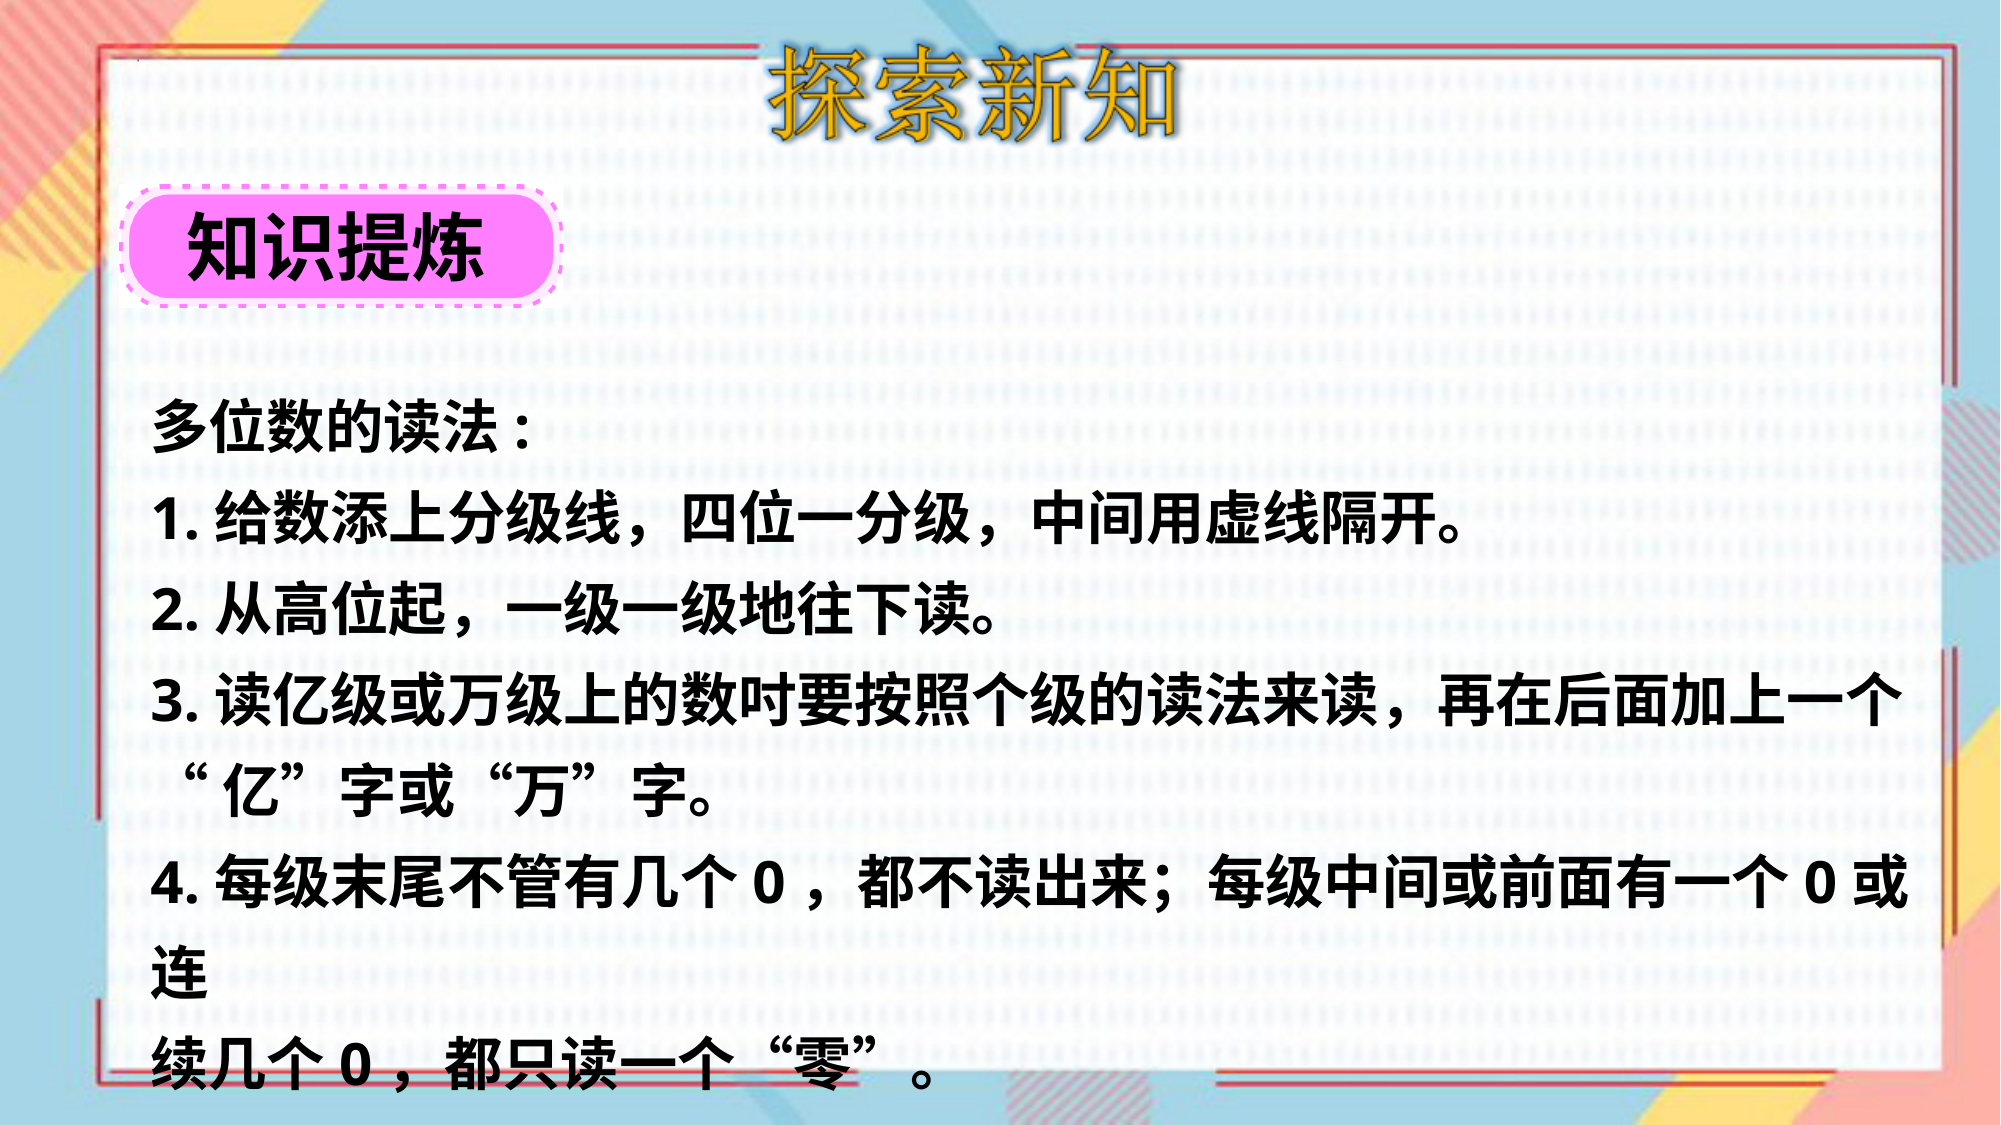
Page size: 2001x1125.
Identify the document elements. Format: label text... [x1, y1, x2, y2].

picture [0, 0, 2001, 1125]
text_box 多位数的读法: 1.给数添上分级线，四位一分级，中间用虚线隔开。 2.从高位起，一级一级地往下读。 3.读亿级或万级上的数吋要按照个级的读法来读，再在后面加上一个 “亿”字或“万”字。 4.每级末尾不管有几个0，都不读出来；每级中间或前面有一个0或连 续几个0，都只读一个“零”。 [135, 362, 1927, 1105]
